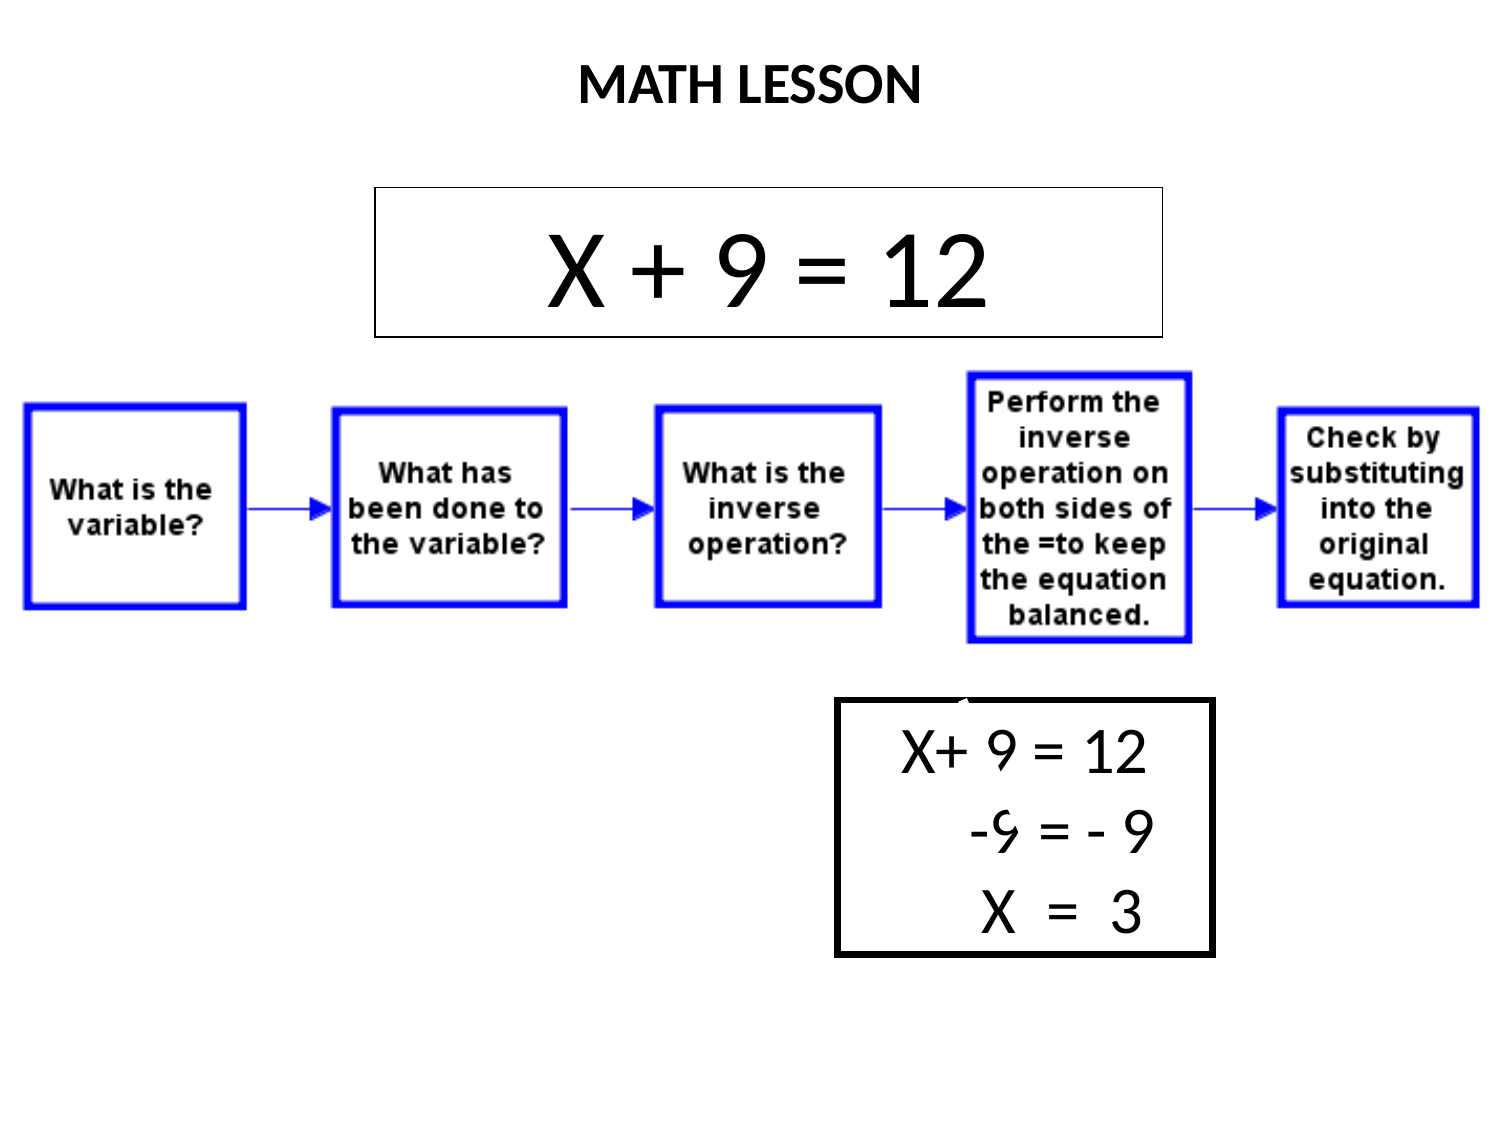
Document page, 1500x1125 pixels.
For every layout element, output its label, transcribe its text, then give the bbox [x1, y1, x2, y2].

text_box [918, 743, 1082, 819]
text_box MATH LESSON [0, 37, 1500, 123]
text_box X + 9 = 12 [375, 187, 1163, 338]
picture [14, 357, 1490, 658]
text_box X+ 9 = 12 -9 = - 9 X = 3 [837, 699, 1213, 955]
